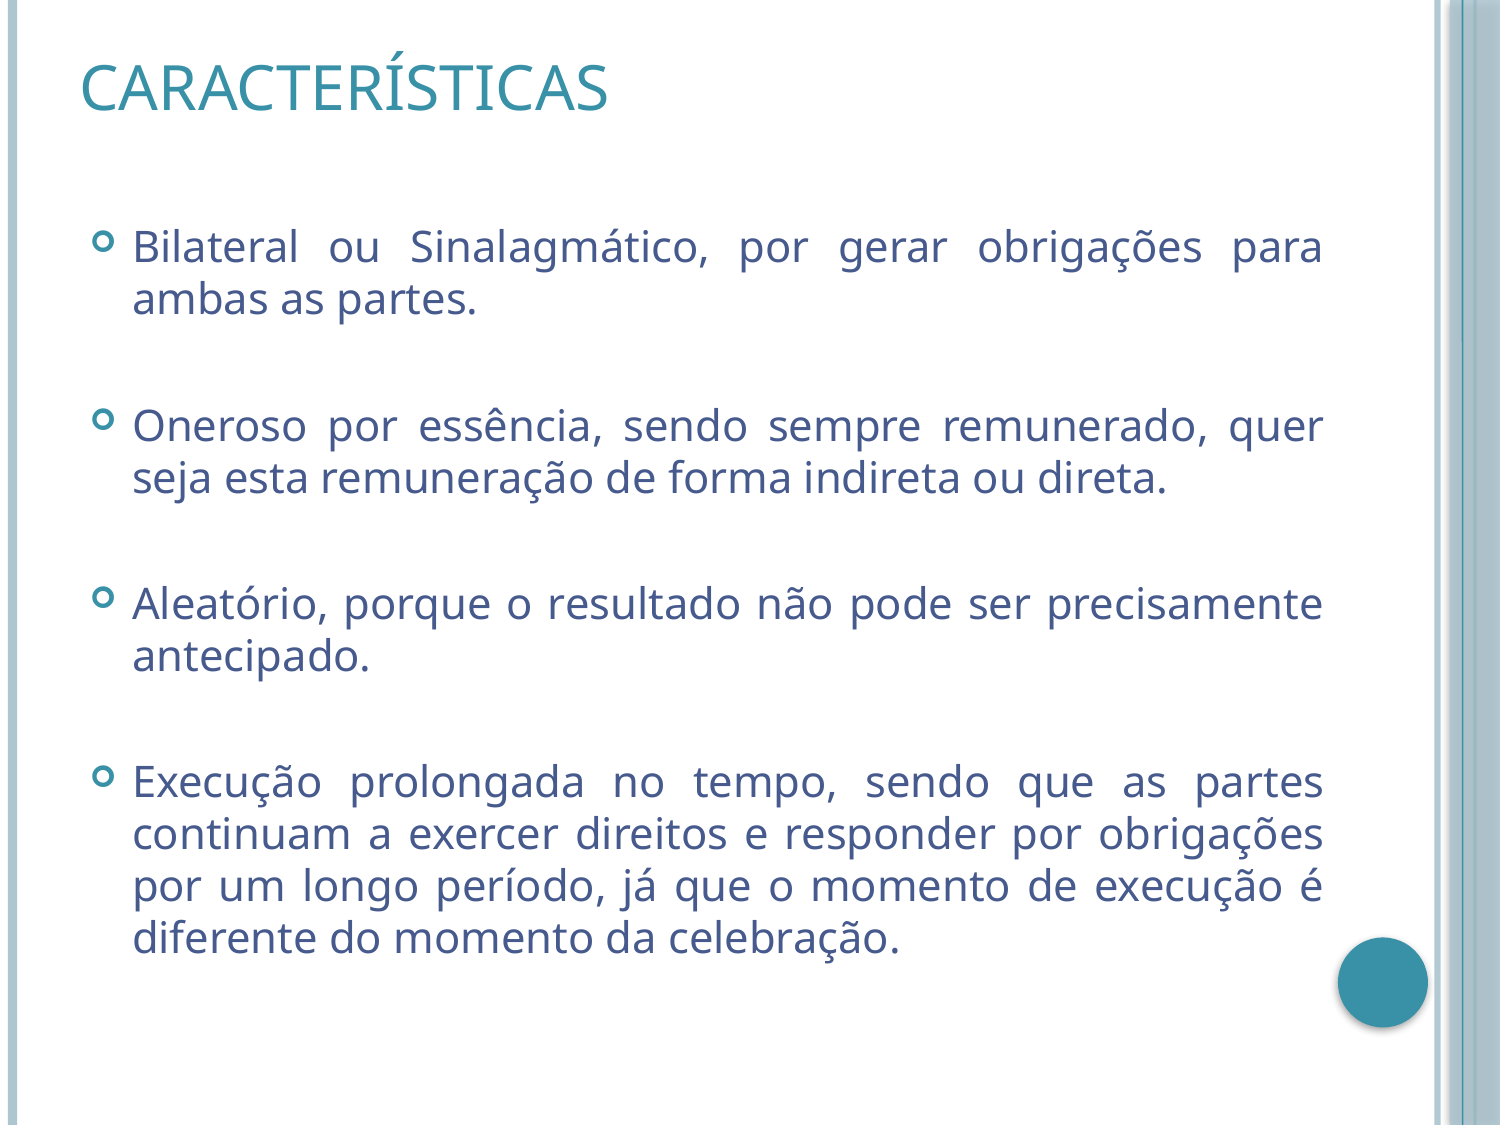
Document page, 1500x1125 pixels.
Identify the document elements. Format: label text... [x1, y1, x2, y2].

title Características [64, 0, 1290, 131]
list Bilateral ou Sinalagmático, por gerar obrigações para ambas as partes. Oneroso por essência, sendo sempre remunerado, quer seja esta remuneração de forma indireta ou direta. Aleatório, porque o resultado não pode ser precisamente antecipado. Execução prolongada no tempo, sendo que as partes continuam a exercer direitos e responder por obrigações por um longo período, já que o momento de execução é diferente do momento da celebração. [75, 149, 1341, 1094]
